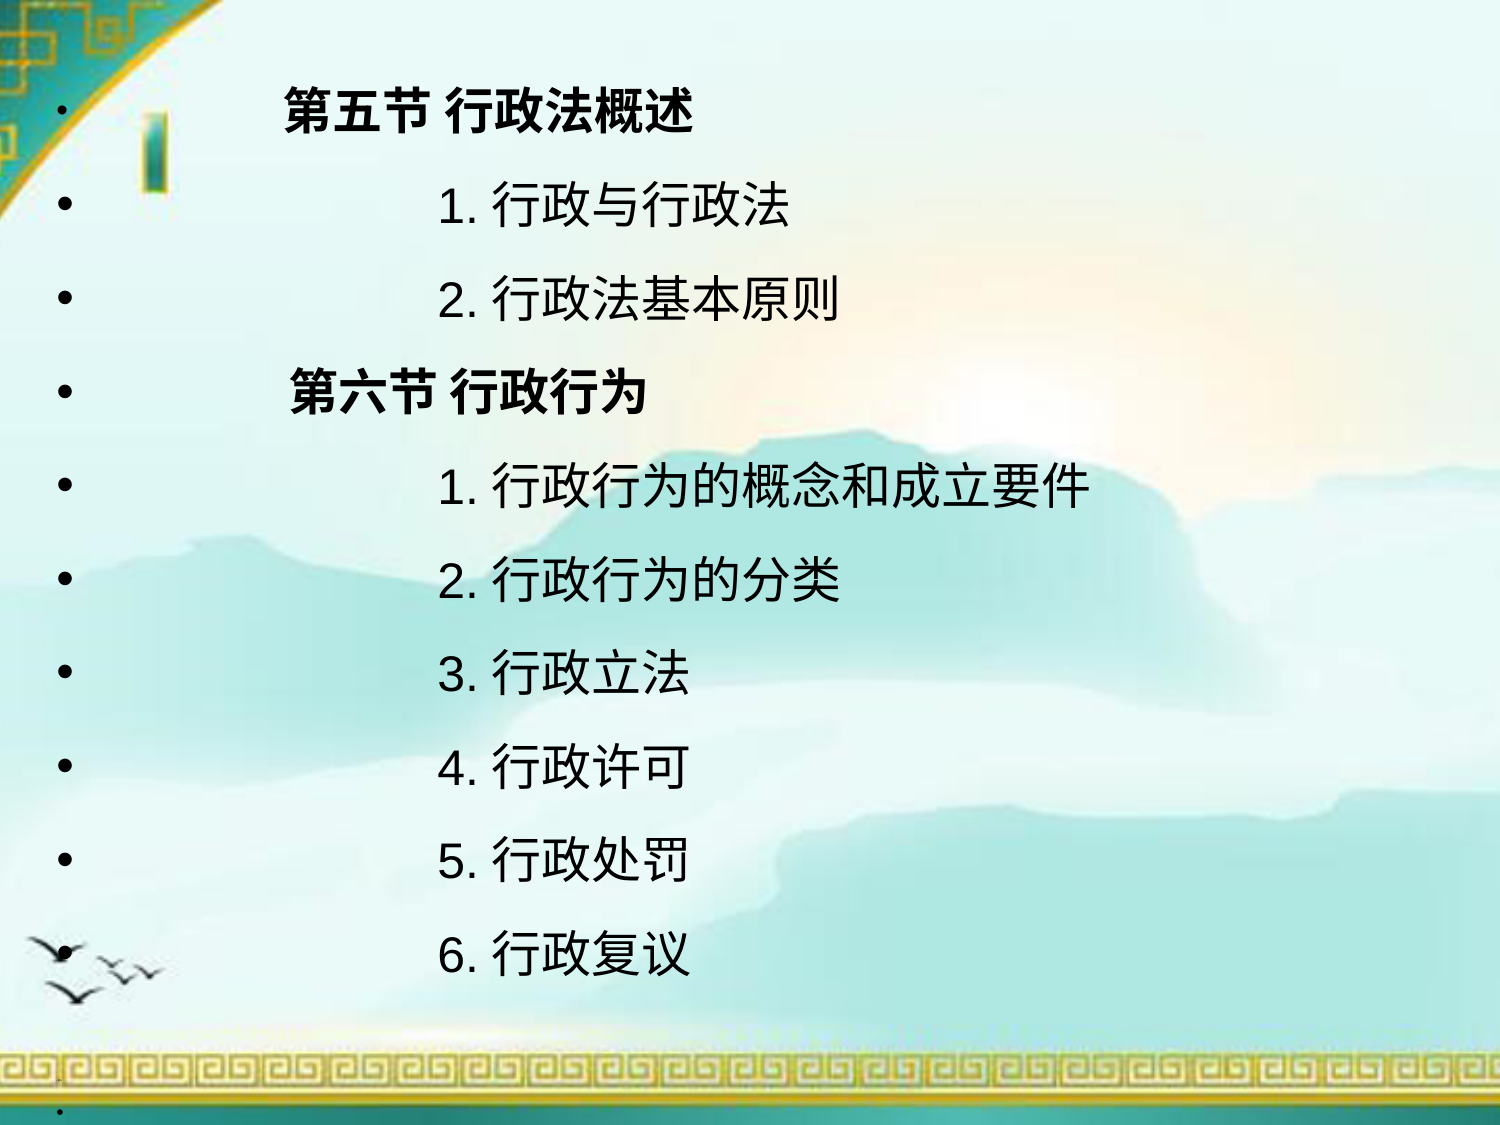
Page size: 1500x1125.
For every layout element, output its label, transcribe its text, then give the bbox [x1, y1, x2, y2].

list 第五节 行政法概述 1.行政与行政法 2.行政法基本原则 第六节 行政行为 1.行政行为的概念和成立要件 2.行政行为的分类 3.行政立法 4.行政许可 5.行政处罚 6.行政复议 第三 第三 [41, 54, 1471, 1125]
picture [0, 0, 1500, 1125]
